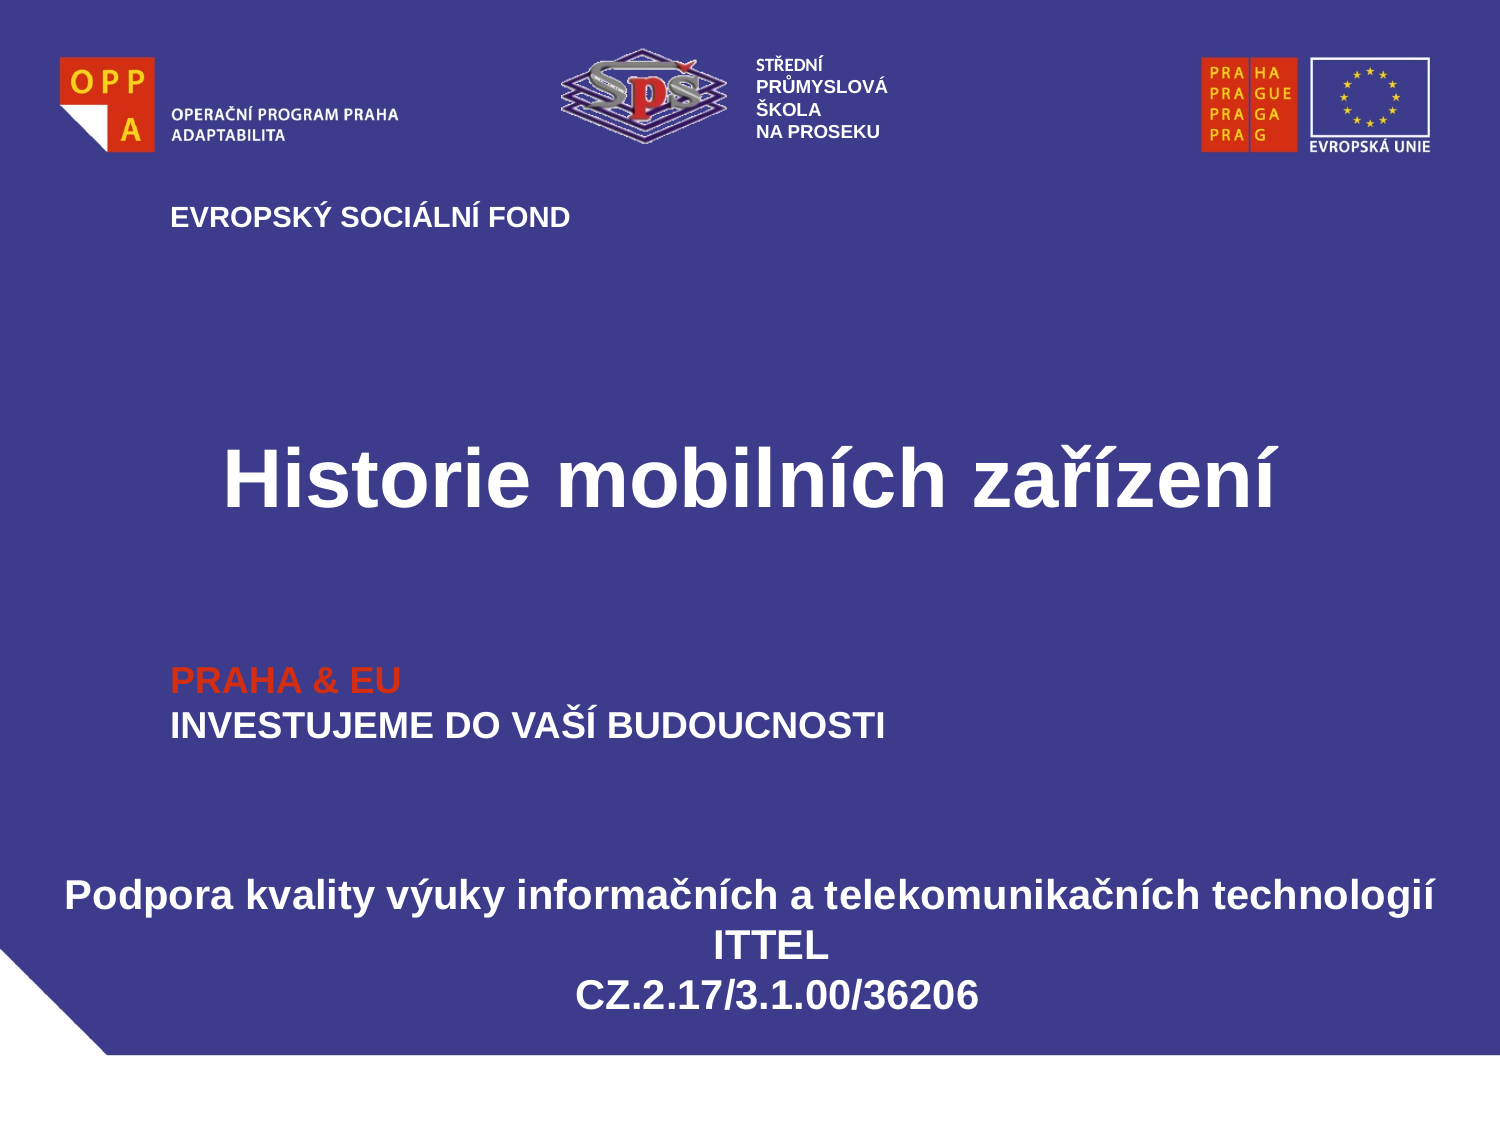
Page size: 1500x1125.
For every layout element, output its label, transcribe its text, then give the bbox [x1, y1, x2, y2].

picture [0, 0, 1500, 867]
text_box Podpora kvality výuky informačních a telekomunikačních technologií ITTEL CZ.2.17/3.1.00/36206 [0, 867, 1500, 967]
picture [0, 967, 1500, 1124]
text_box STŘEDNÍ PRŮMYSLOVÁ ŠKOLA NA PROSEKU [740, 44, 1050, 150]
text_box Historie mobilních zařízení [122, 416, 1378, 532]
text_box PRAHA & EU INVESTUJEME DO VAŠÍ BUDOUCNOSTI [155, 648, 969, 754]
text_box EVROPSKÝ SOCIÁLNÍ FOND [170, 202, 1221, 257]
